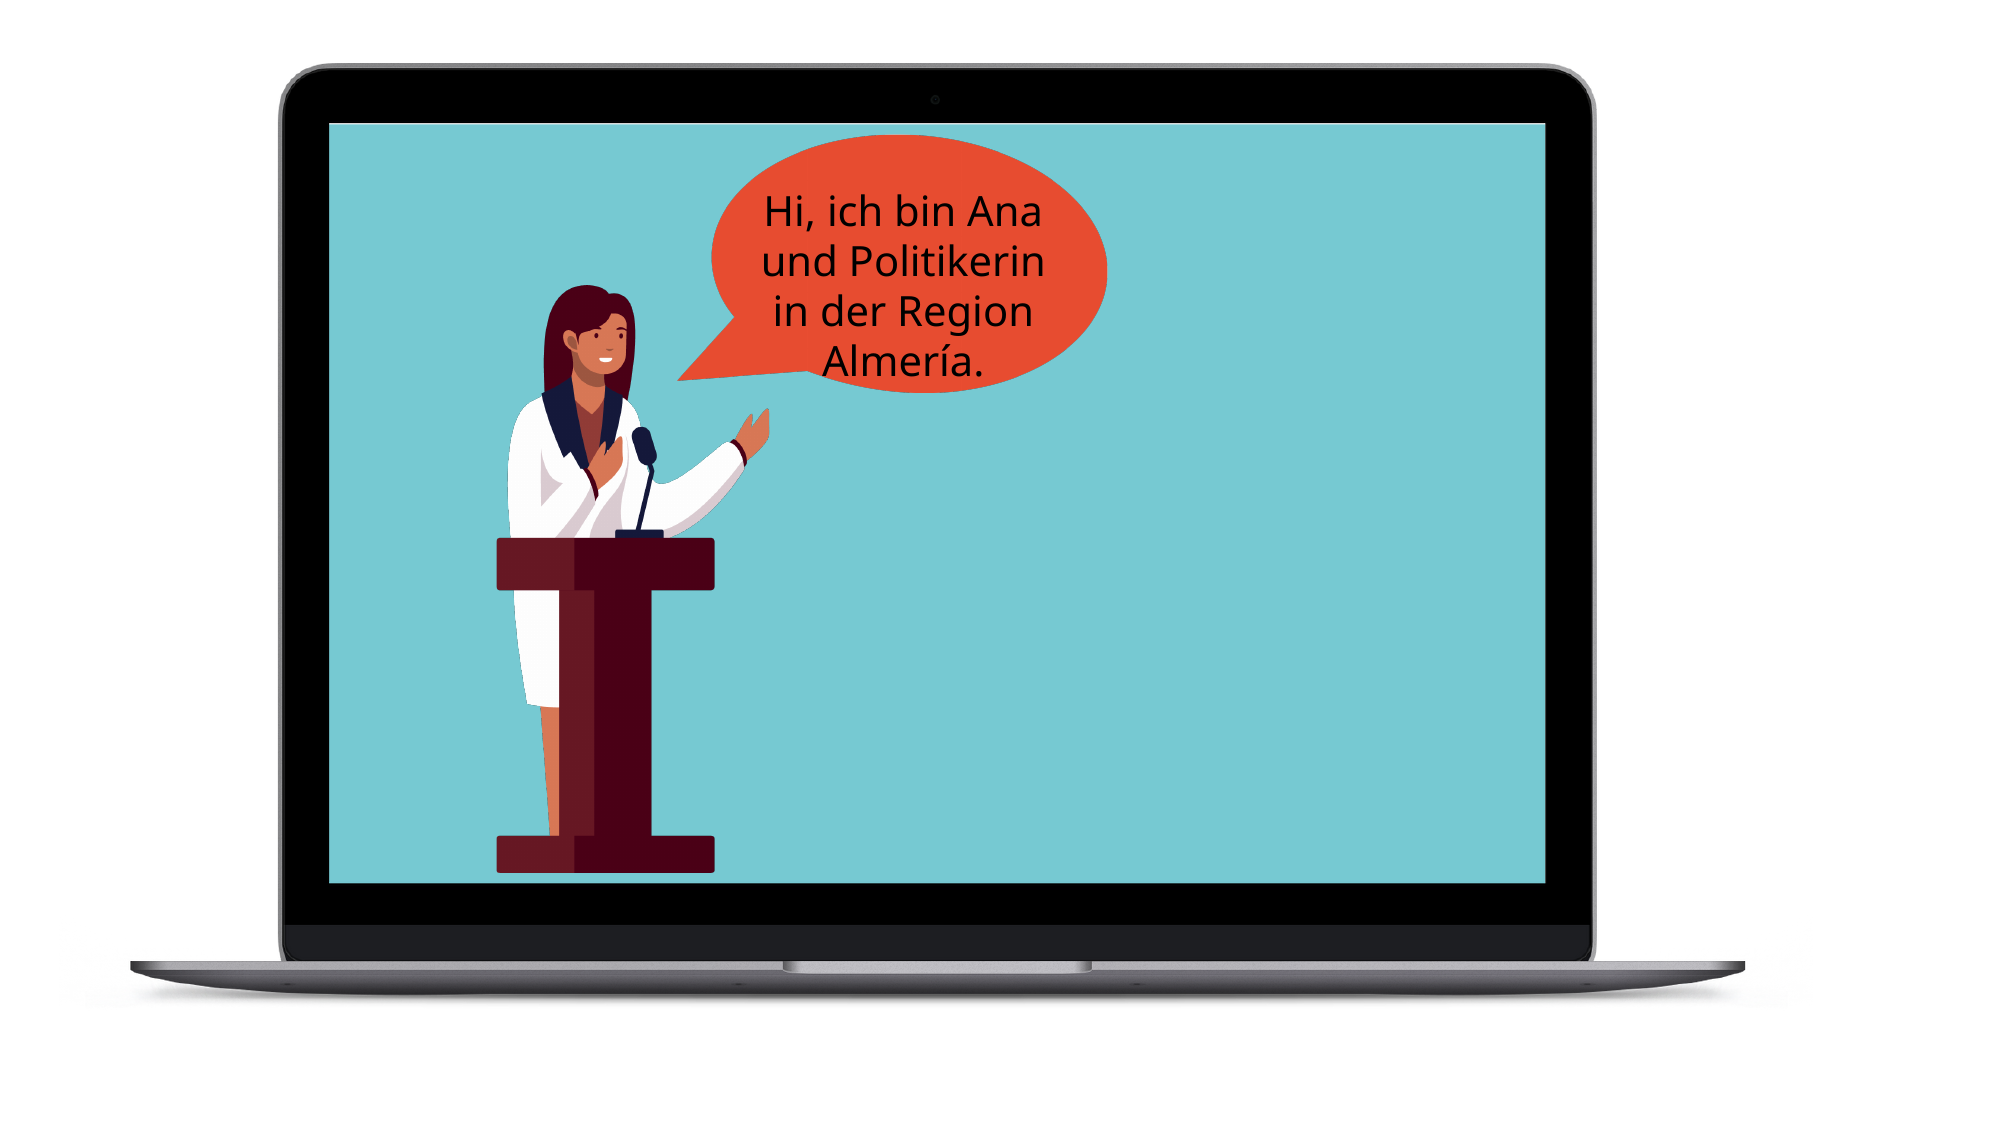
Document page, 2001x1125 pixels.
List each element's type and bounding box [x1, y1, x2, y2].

picture [652, 123, 1117, 404]
text_box [496, 285, 770, 873]
text_box [58, 63, 1814, 1014]
